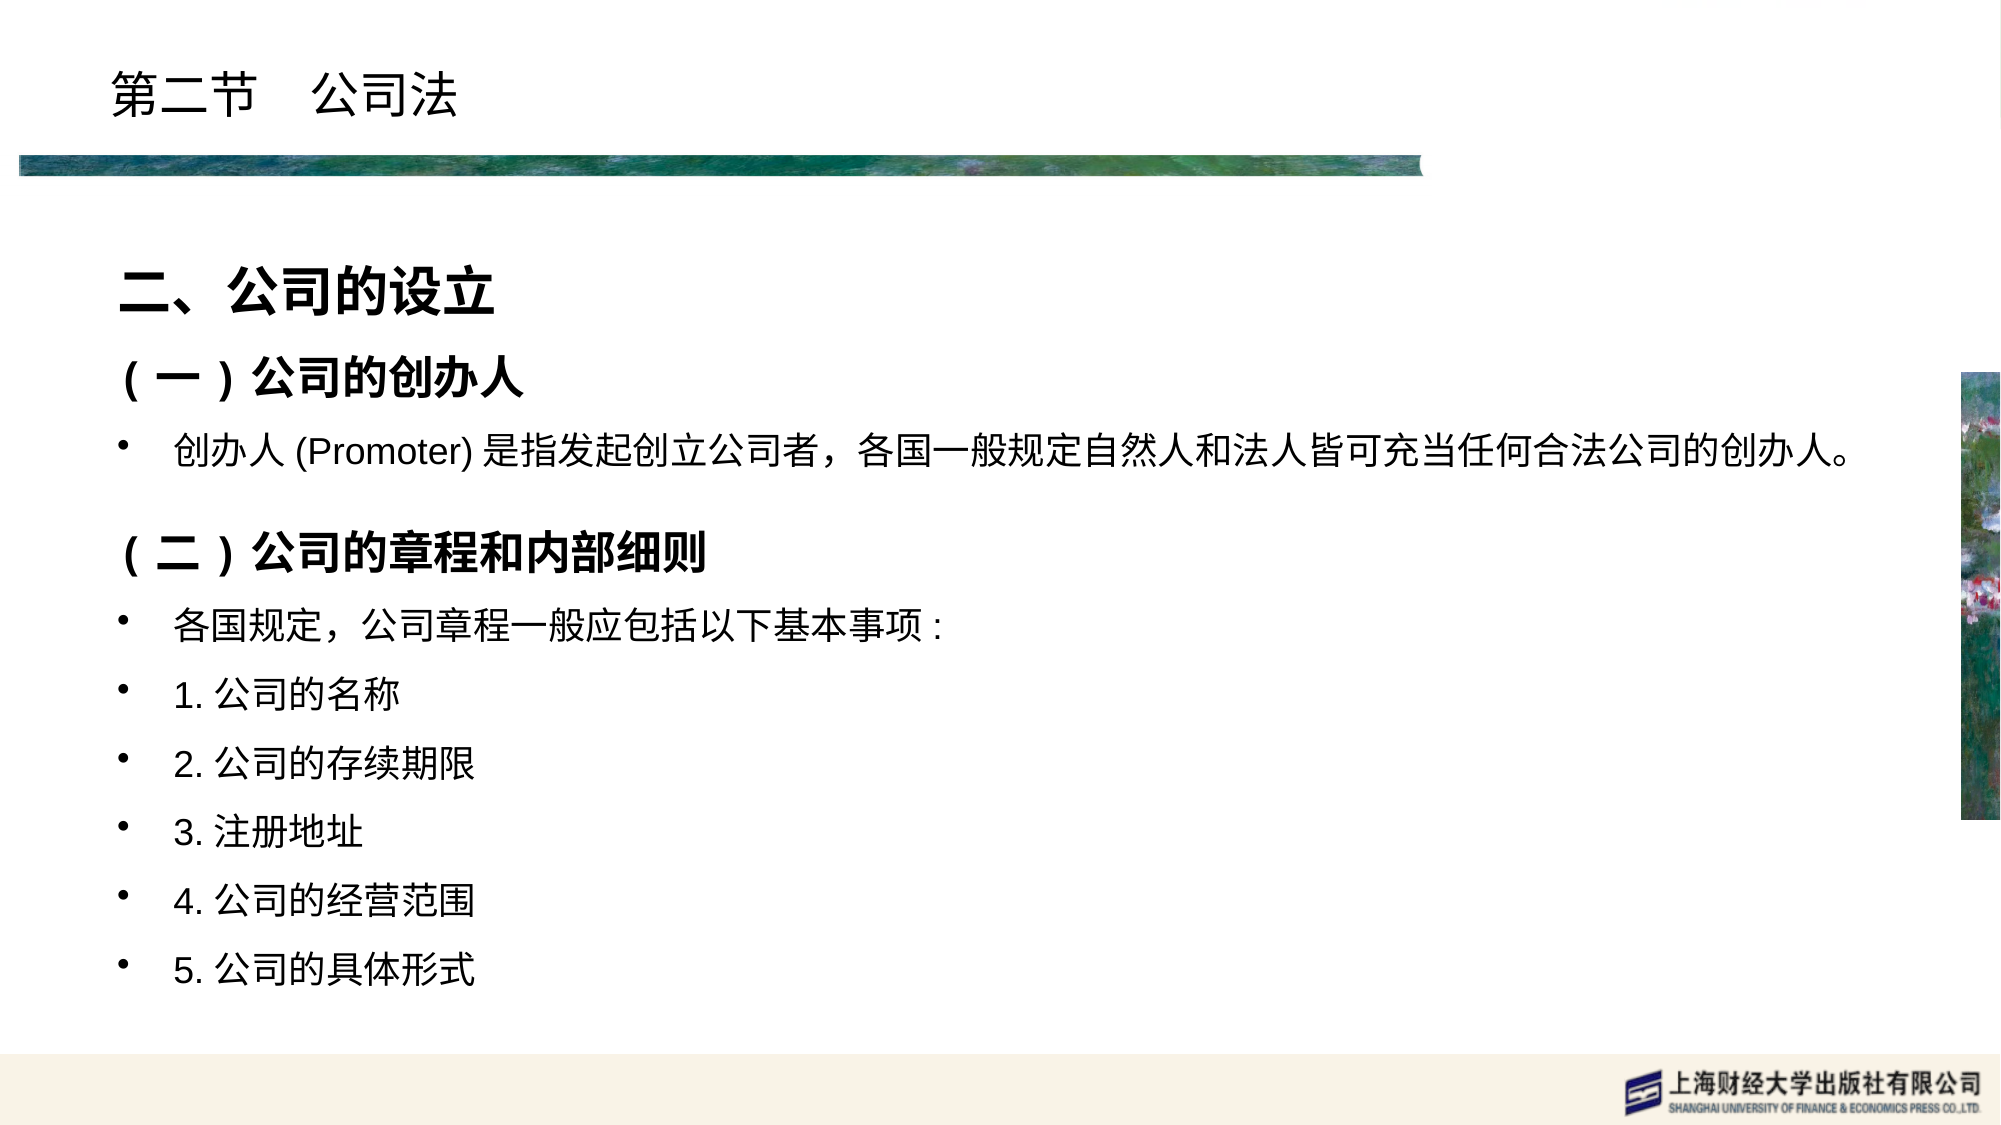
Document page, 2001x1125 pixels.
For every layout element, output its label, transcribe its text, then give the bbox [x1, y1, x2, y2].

title 第二节 公司法 [94, 42, 1451, 146]
list 二、公司的设立 (一)公司的创办人 创办人(Promoter)是指发起创立公司者，各国一般规定自然人和法人皆可充当任何合法公司的创办人。 (二)公司的章程和内部细则 各国规定，公司章程一般应包括以下基本事项: 1.公司的名称 2.公司的存续期限 3.注册地址 4.公司的经营范围 5.公司的具体形式 [102, 233, 1898, 1032]
picture [0, 0, 2001, 1125]
